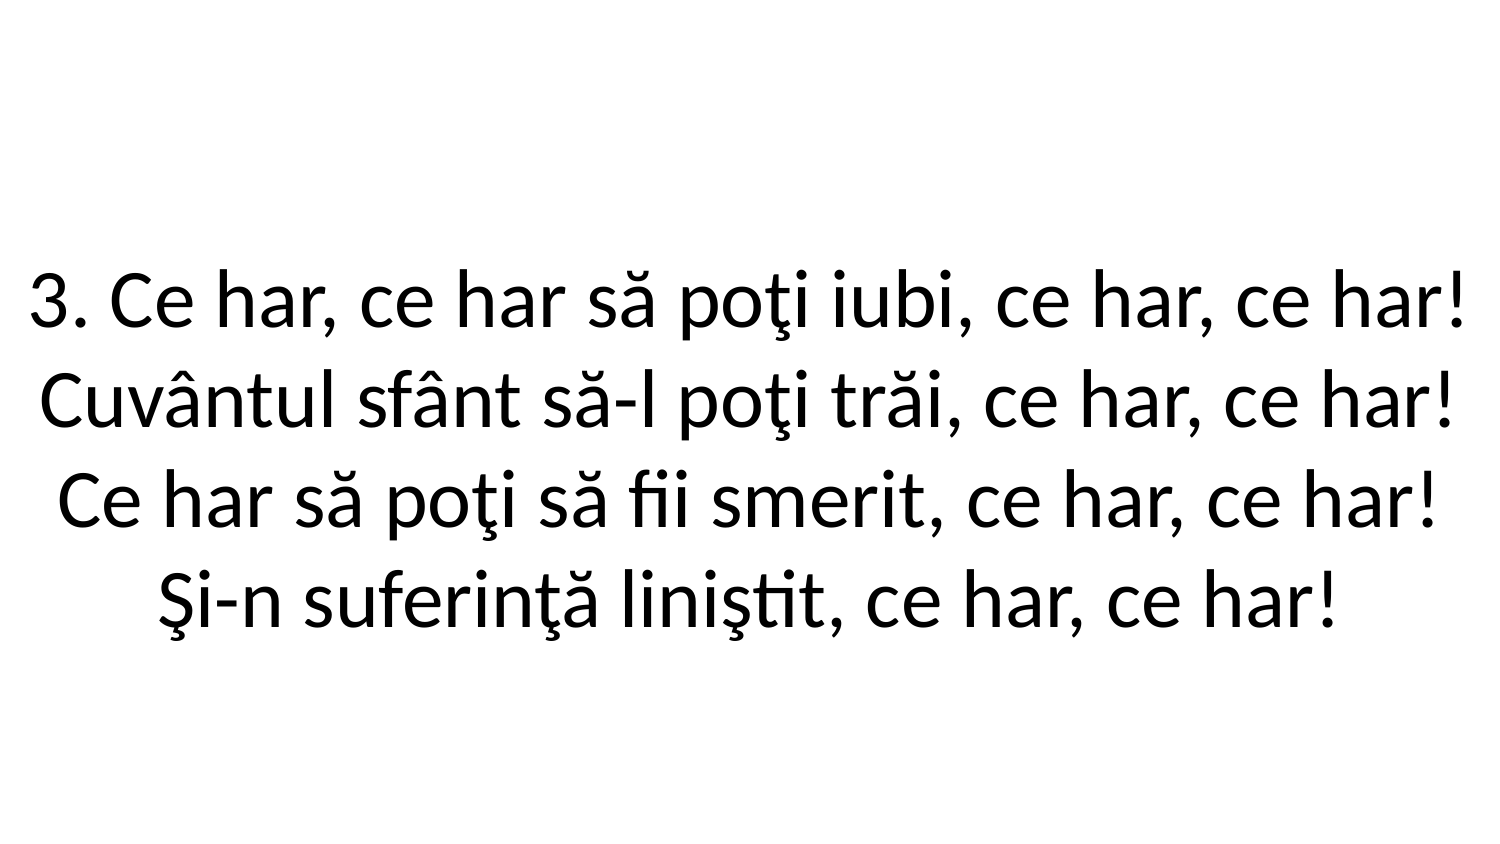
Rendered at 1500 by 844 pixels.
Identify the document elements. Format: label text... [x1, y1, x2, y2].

text_box 3. Ce har, ce har să poţi iubi, ce har, ce har! Cuvântul sfânt să-l poţi trăi, ce har, ce har! Ce har să poţi să fii smerit, ce har, ce har! Şi-n suferinţă liniştit, ce har, ce har! [13, 192, 1487, 652]
